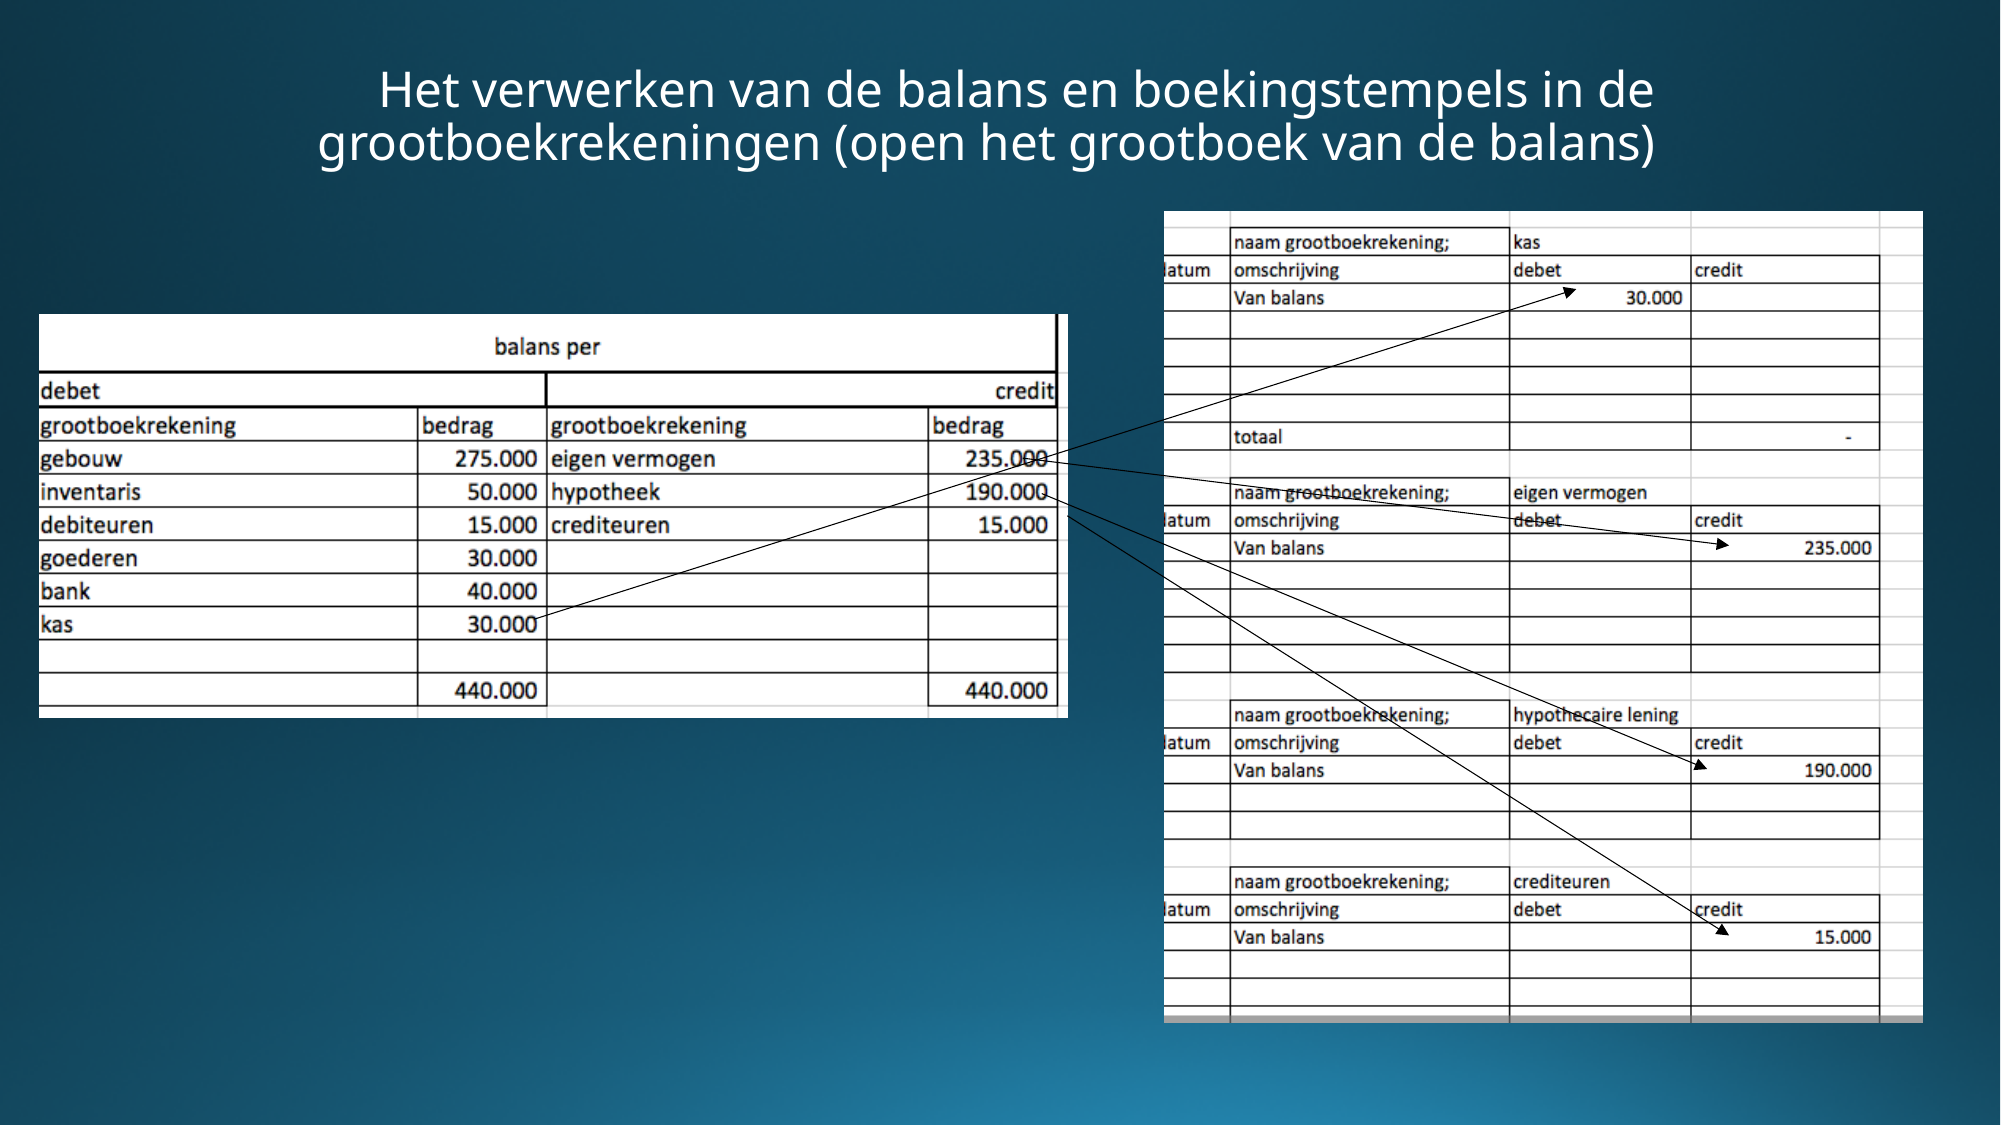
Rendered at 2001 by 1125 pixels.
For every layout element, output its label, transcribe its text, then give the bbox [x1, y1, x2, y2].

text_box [1022, 458, 1730, 546]
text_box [1067, 515, 1729, 936]
subtitle Het verwerken van de balans en boekingstempels in de grootboekrekeningen (open het grootboek van de balans) [171, 55, 1672, 179]
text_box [534, 288, 1577, 619]
picture [0, 0, 2001, 1125]
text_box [1041, 493, 1708, 769]
